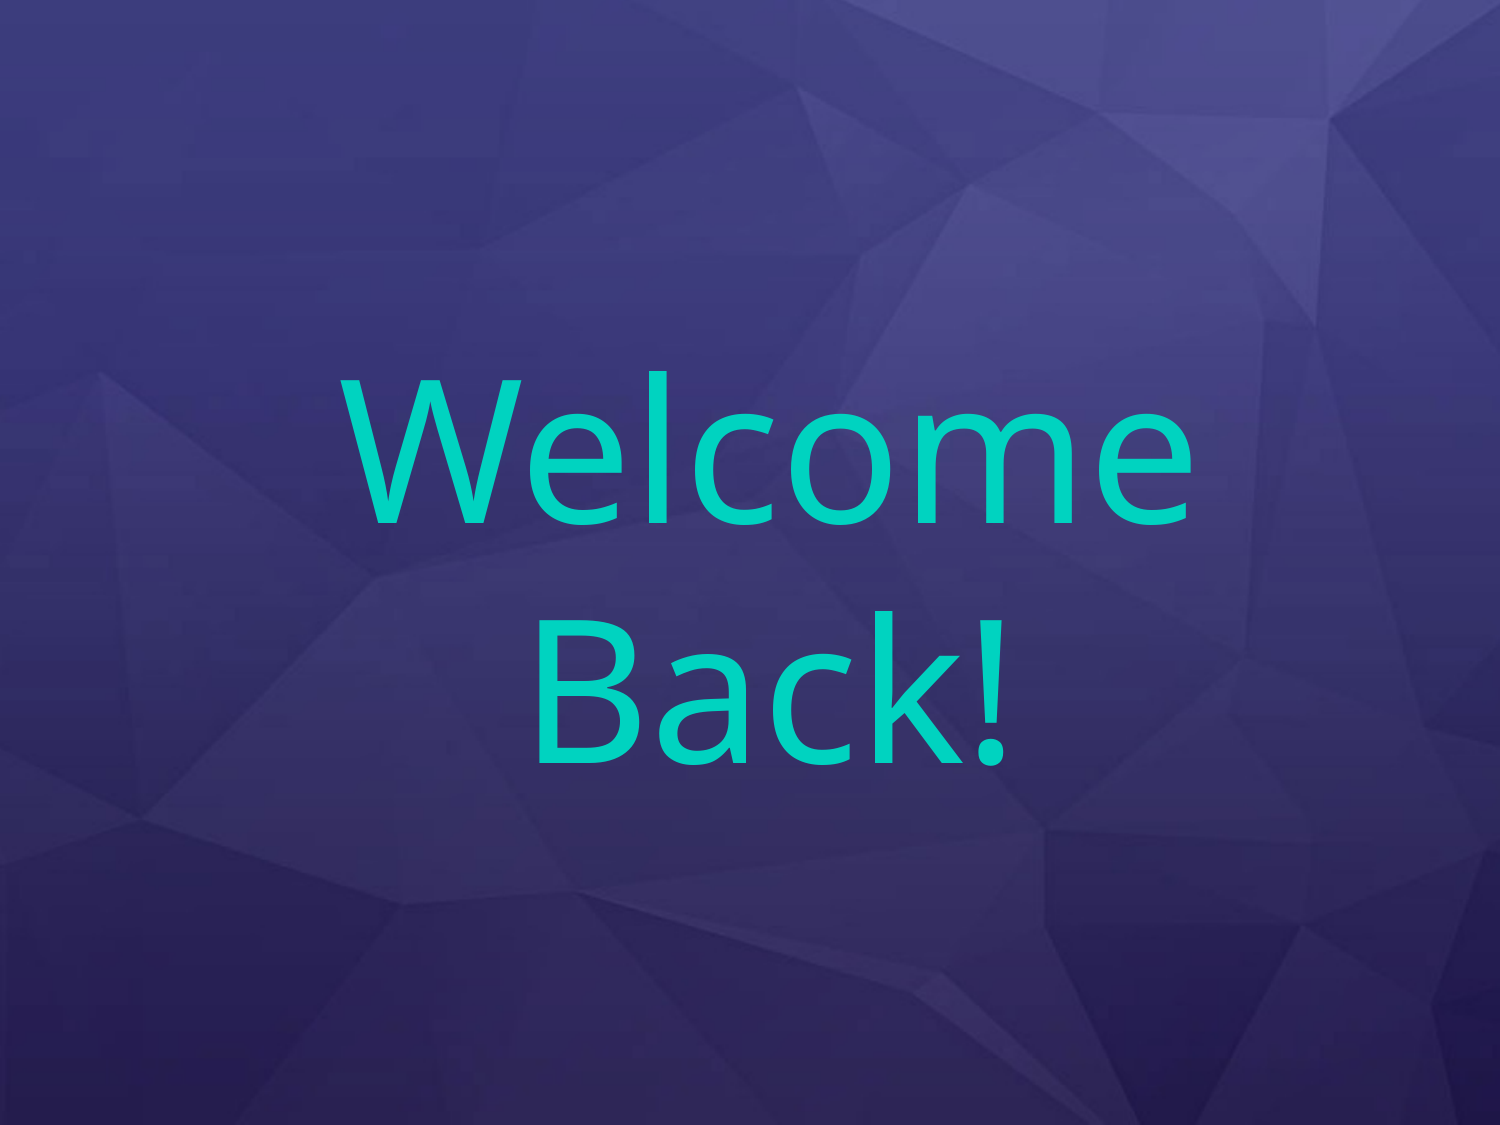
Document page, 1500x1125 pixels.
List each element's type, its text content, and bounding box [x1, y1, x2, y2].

text_box Welcome Back! [76, 315, 1464, 811]
picture [0, 0, 1500, 1125]
